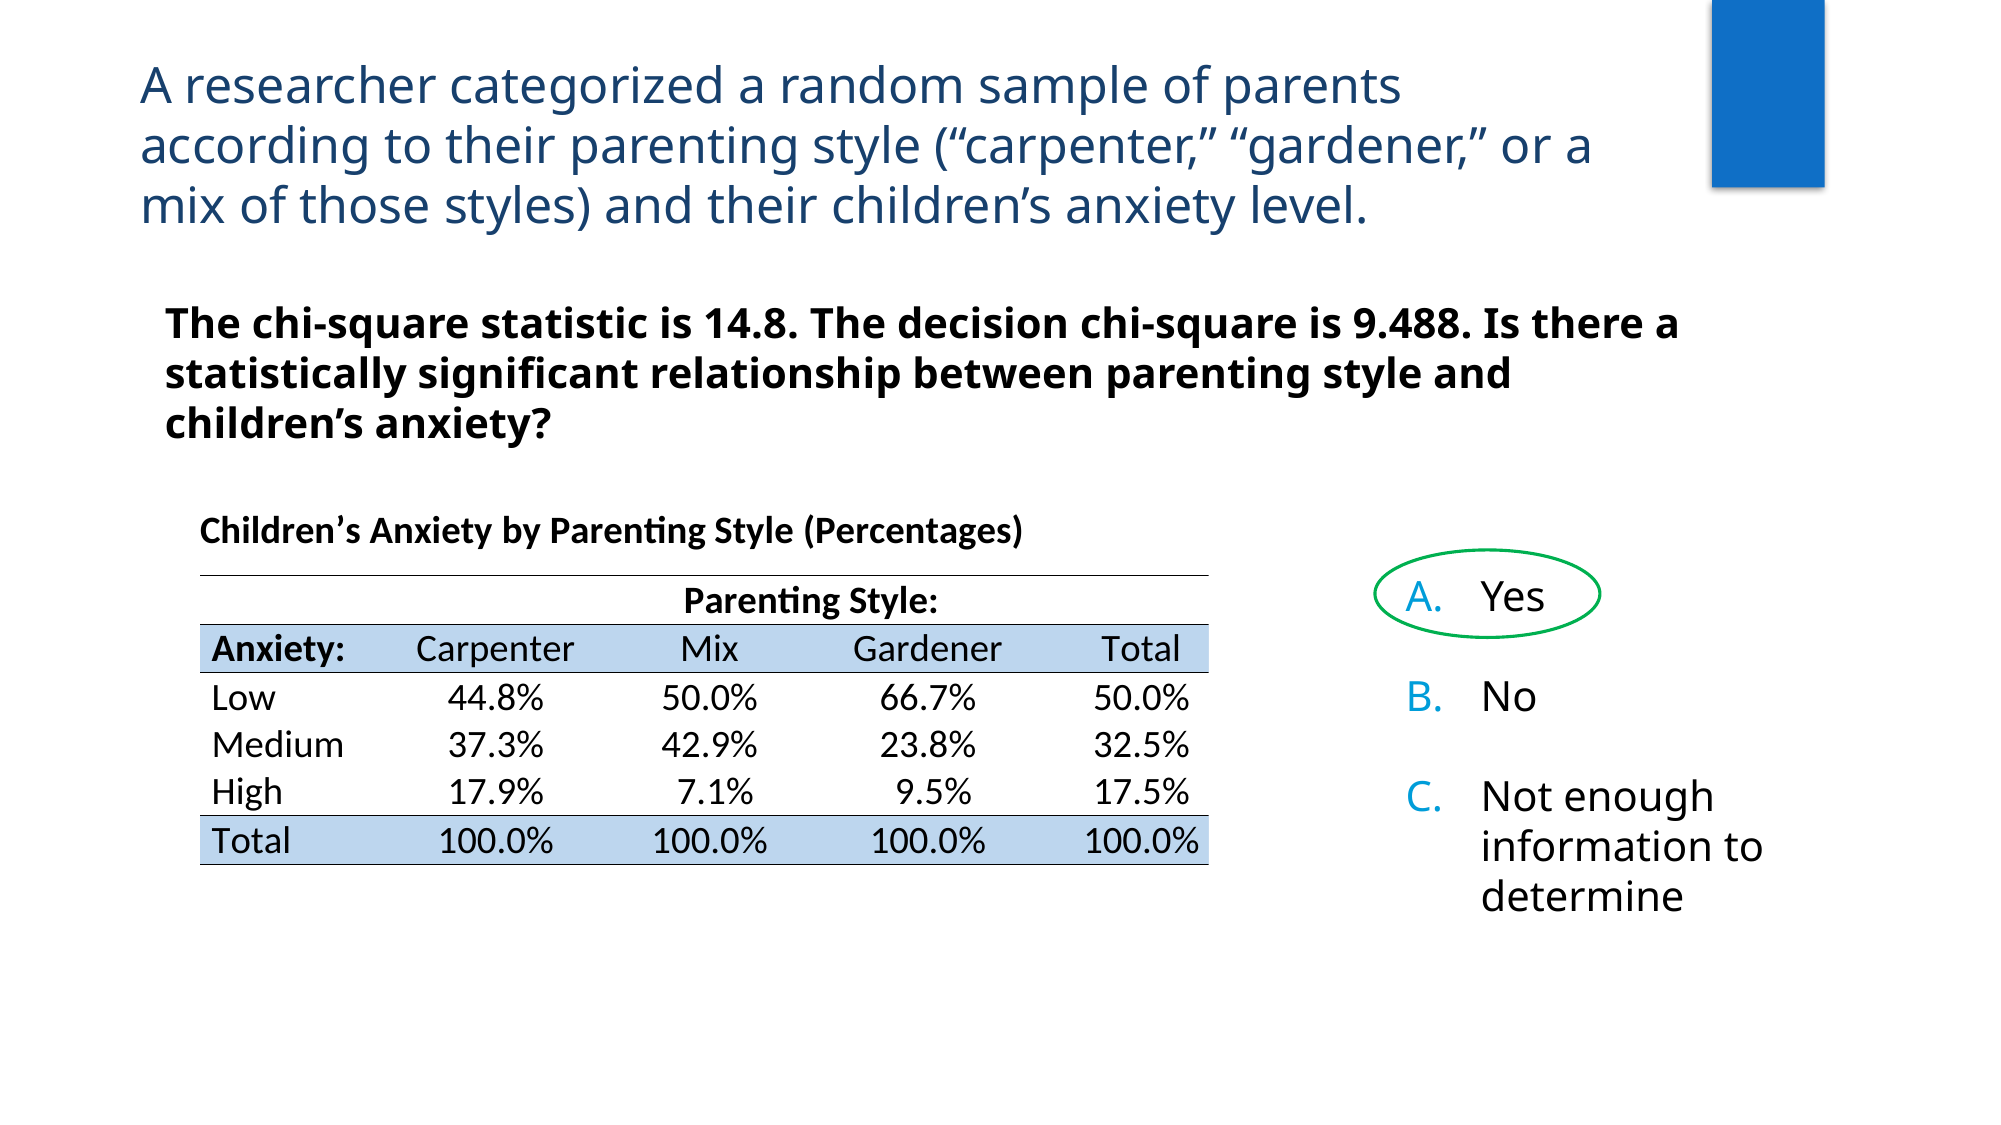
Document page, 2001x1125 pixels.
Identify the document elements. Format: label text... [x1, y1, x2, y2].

picture [199, 506, 1209, 885]
text_box [1373, 548, 1602, 640]
text_box The chi-square statistic is 14.8. The decision chi-square is 9.488. Is there a statistically significant relationship between parenting style and children’s anxiety? [149, 289, 1713, 455]
title A researcher categorized a random sample of parents according to their parenting style (“carpenter,” “gardener,” or a mix of those styles) and their children’s anxiety level. [125, 50, 1635, 238]
text_box Yes No Not enough information to determine [1390, 562, 1875, 928]
